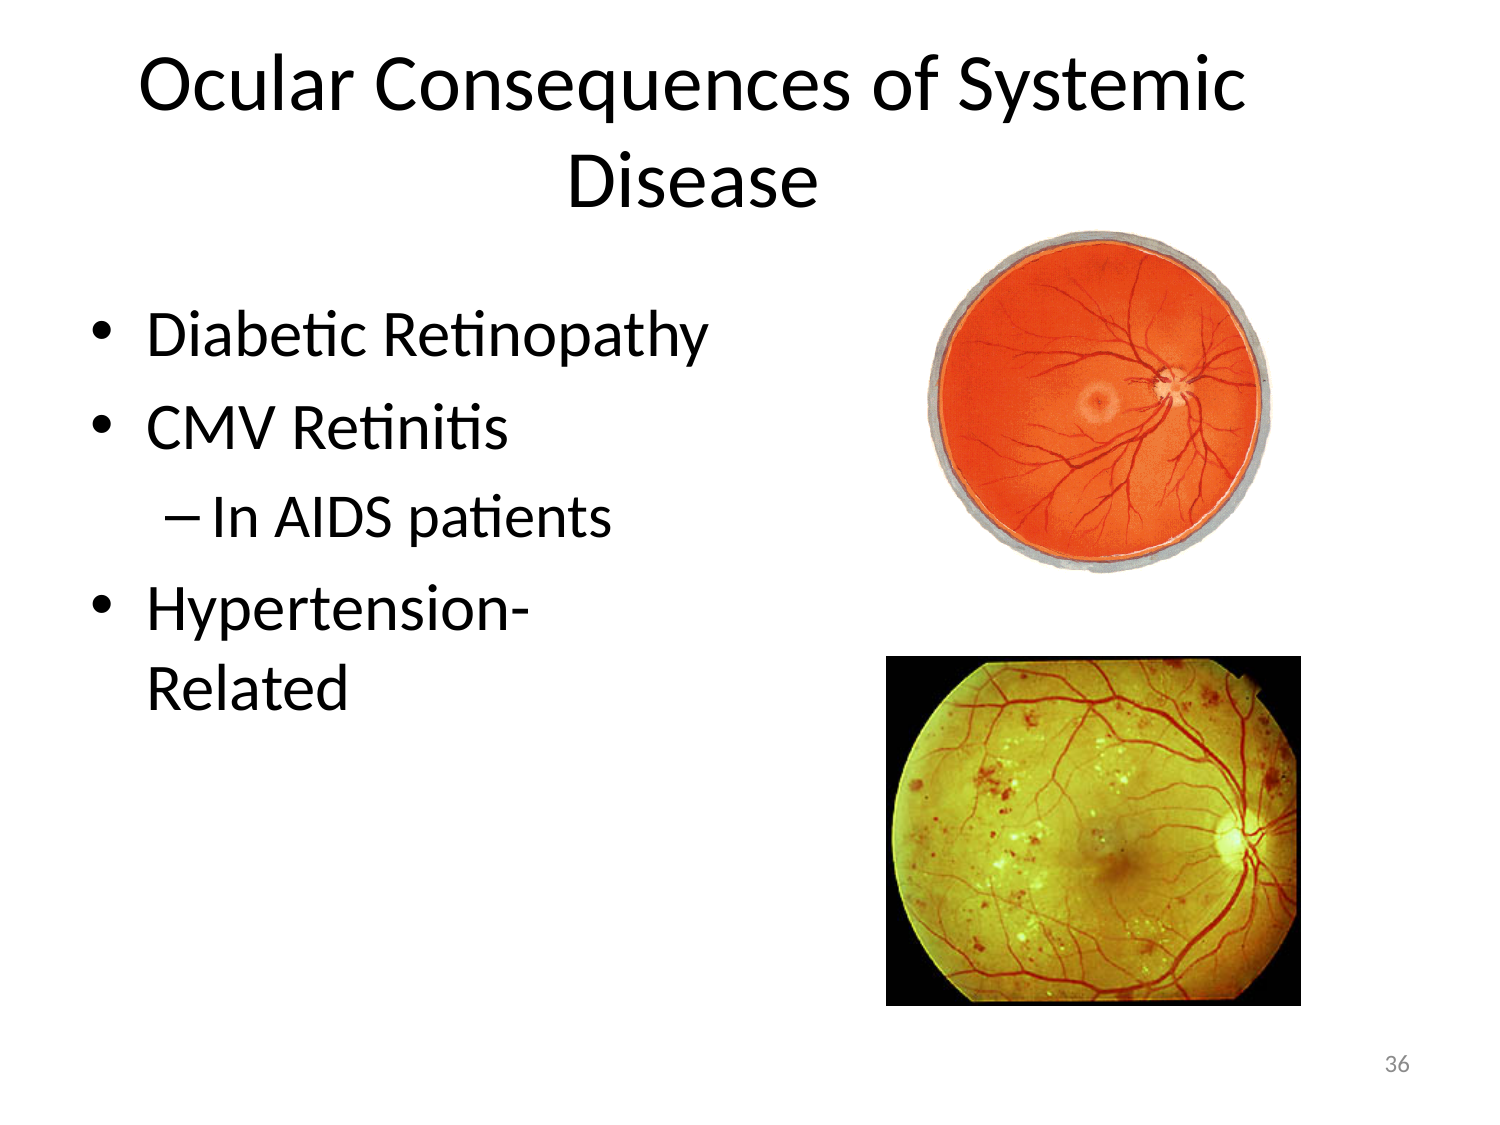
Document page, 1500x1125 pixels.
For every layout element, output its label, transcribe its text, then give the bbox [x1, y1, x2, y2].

slide_number 36 [1074, 1025, 1425, 1100]
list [922, 224, 1276, 575]
title Ocular Consequences of Systemic Disease [75, 20, 1313, 233]
list Diabetic Retinopathy CMV Retinitis In AIDS patients Hypertension-Related [75, 282, 738, 1006]
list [886, 655, 1302, 1006]
